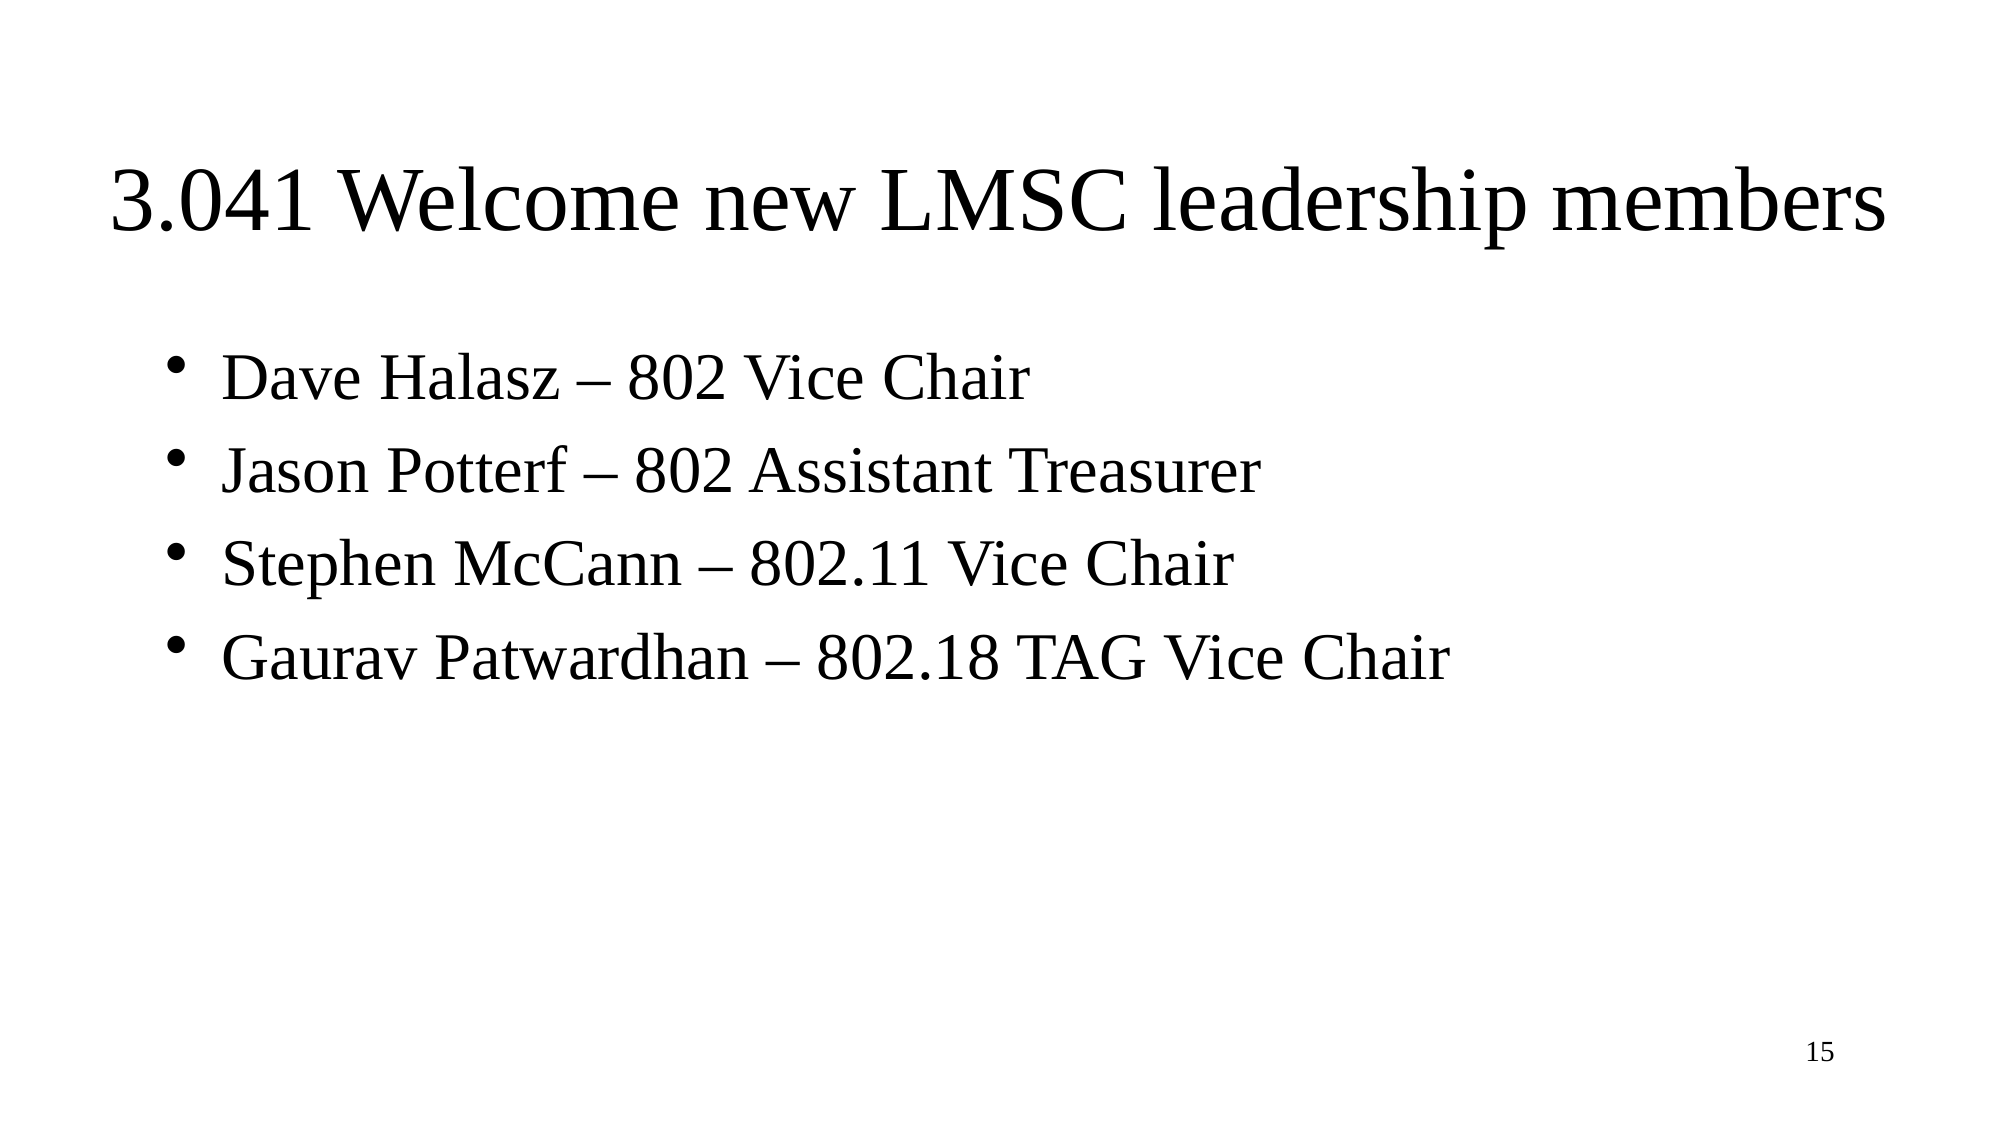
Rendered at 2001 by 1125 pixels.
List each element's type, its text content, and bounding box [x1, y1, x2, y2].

list Dave Halasz – 802 Vice Chair Jason Potterf – 802 Assistant Treasurer Stephen McCann – 802.11 Vice Chair Gaurav Patwardhan – 802.18 TAG Vice Chair [149, 324, 1851, 1001]
title 3.041 Welcome new LMSC leadership members [62, 99, 1938, 288]
slide_number 15 [1433, 1024, 1851, 1101]
